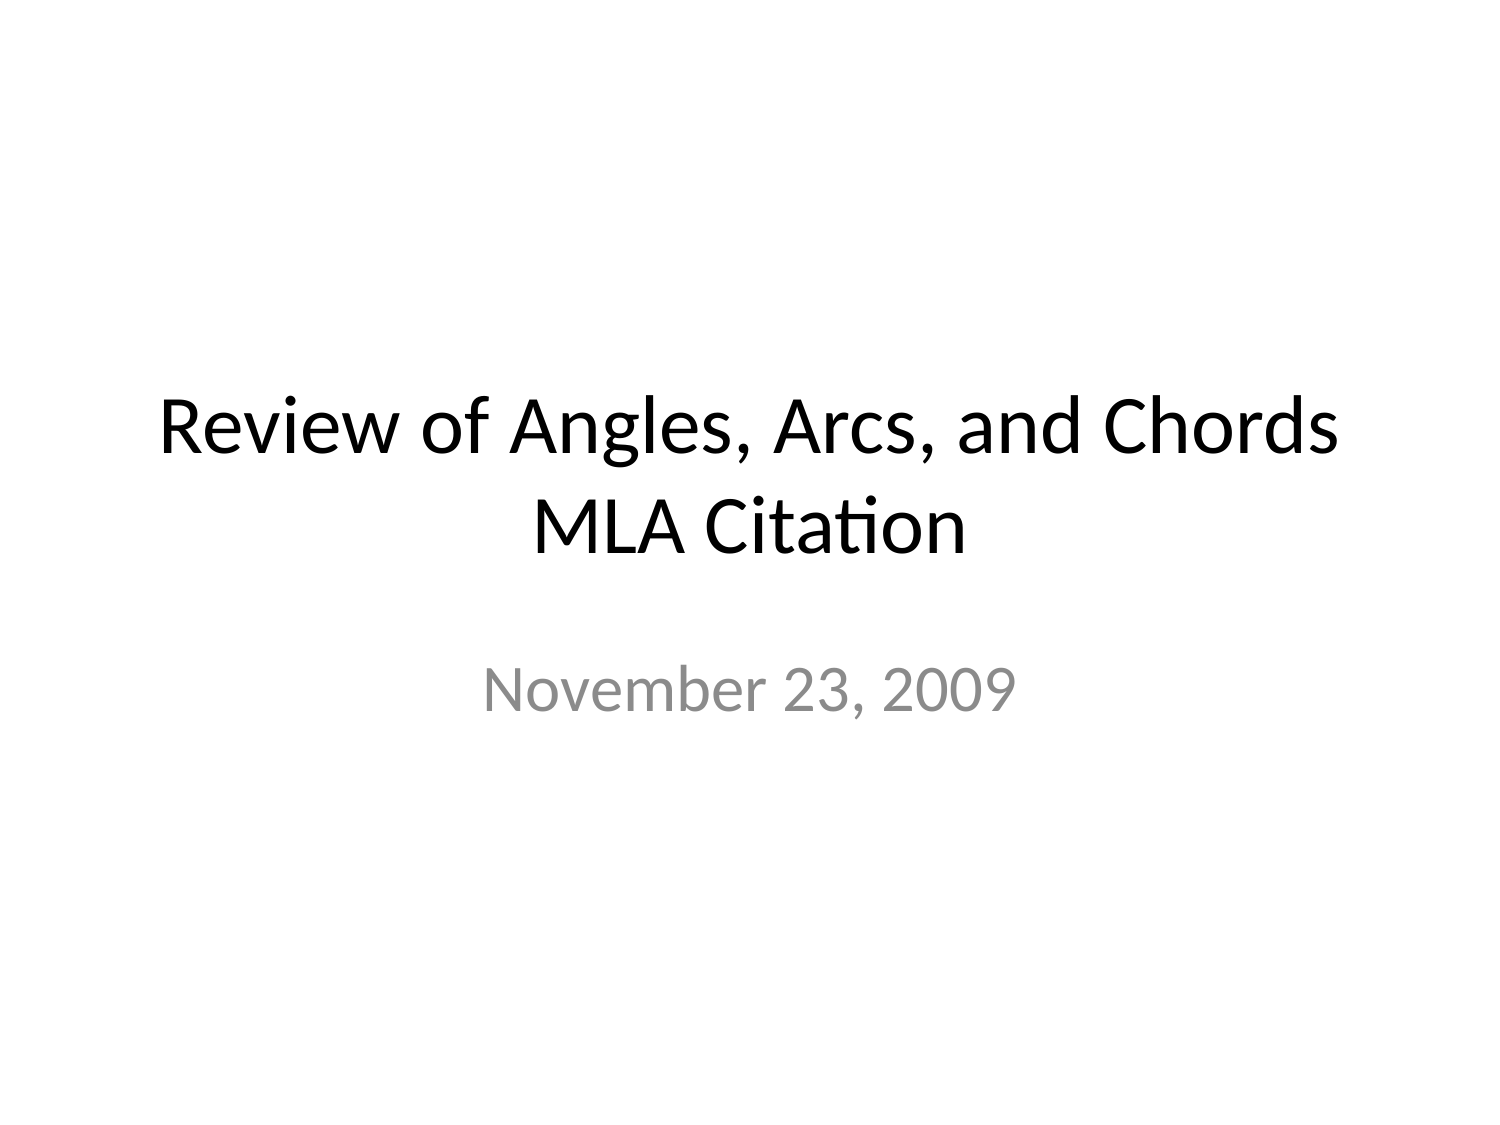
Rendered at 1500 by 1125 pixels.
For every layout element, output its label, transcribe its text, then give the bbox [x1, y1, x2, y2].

title Review of Angles, Arcs, and Chords MLA Citation [112, 349, 1388, 591]
subtitle November 23, 2009 [225, 637, 1275, 925]
